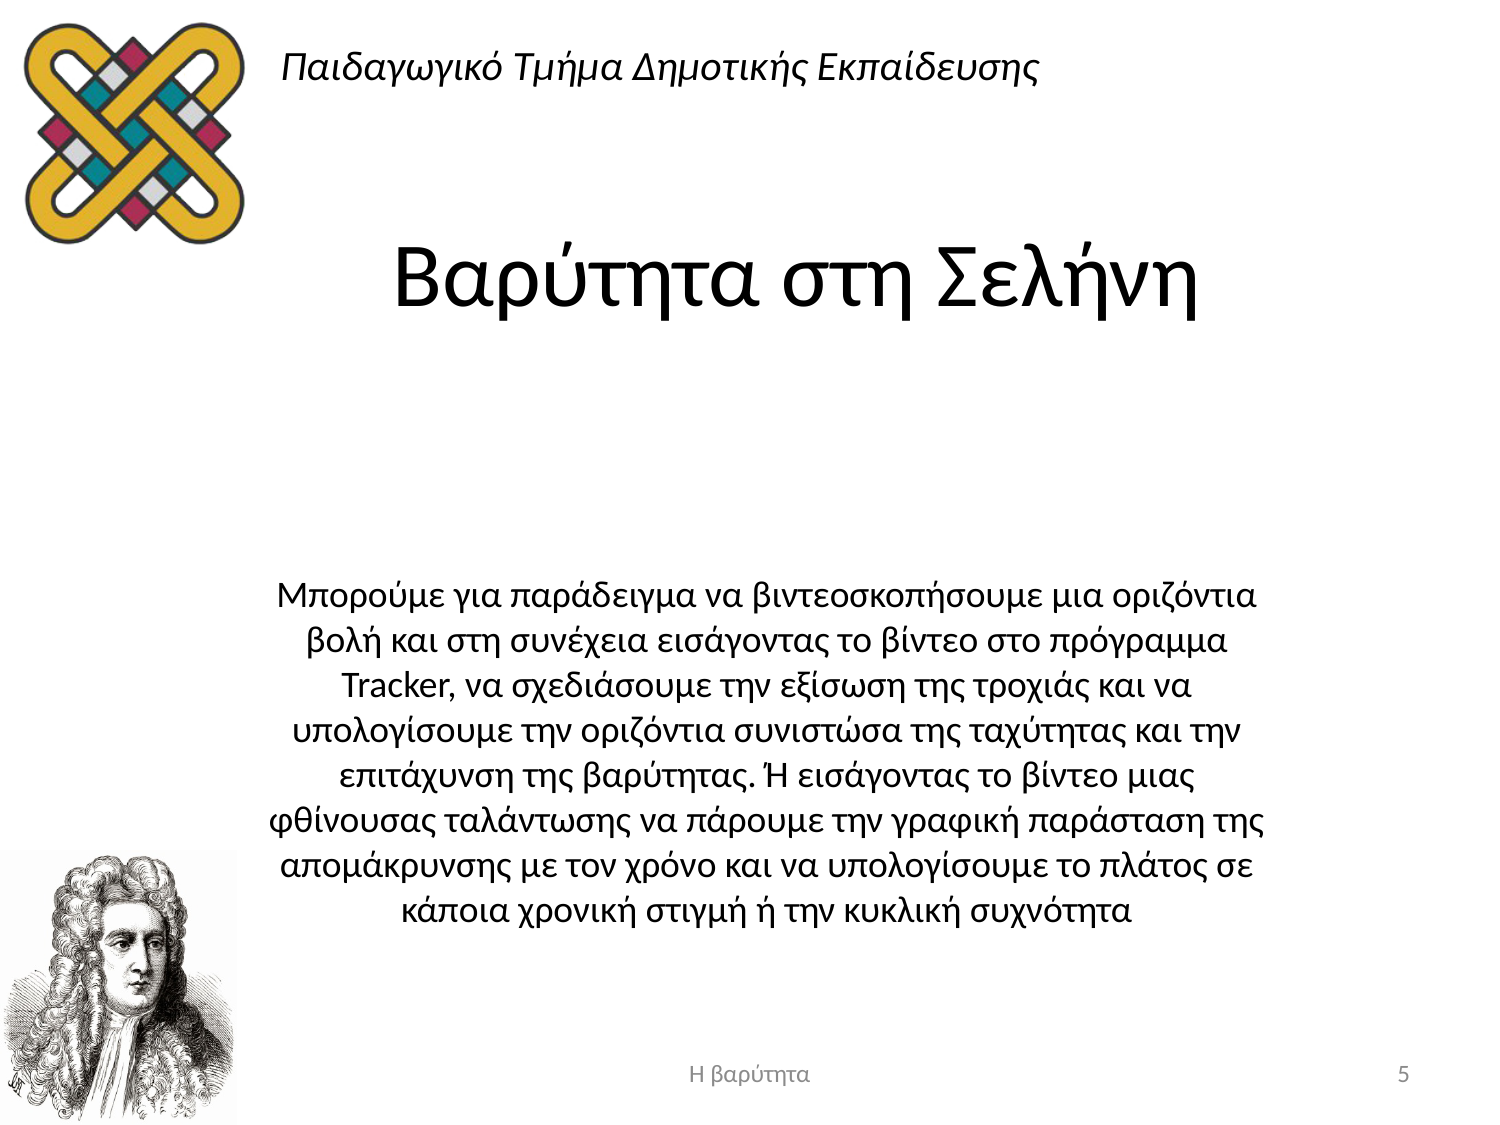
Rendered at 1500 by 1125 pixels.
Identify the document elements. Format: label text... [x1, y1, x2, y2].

subtitle Μπορούμε για παράδειγμα να βιντεοσκοπήσουμε μια οριζόντια βολή και στη συνέχεια εισάγοντας το βίντεο στο πρόγραμμα Tracker, να σχεδιάσουμε την εξίσωση της τροχιάς και να υπολογίσουμε την οριζόντια συνιστώσα της ταχύτητας και την επιτάχυνση της βαρύτητας. Ή εισάγοντας το βίντεο μιας φθίνουσας ταλάντωσης να πάρουμε την γραφική παράσταση της απομάκρυνσης με τον χρόνο και να υπολογίσουμε το πλάτος σε κάποια χρονική στιγμή ή την κυκλική συχνότητα [242, 562, 1293, 850]
title Βαρύτητα στη Σελήνη [159, 149, 1435, 391]
picture [0, 0, 268, 268]
picture [0, 850, 237, 1125]
footer Η βαρύτητα [512, 1042, 988, 1103]
slide_number 5 [1074, 1042, 1425, 1103]
